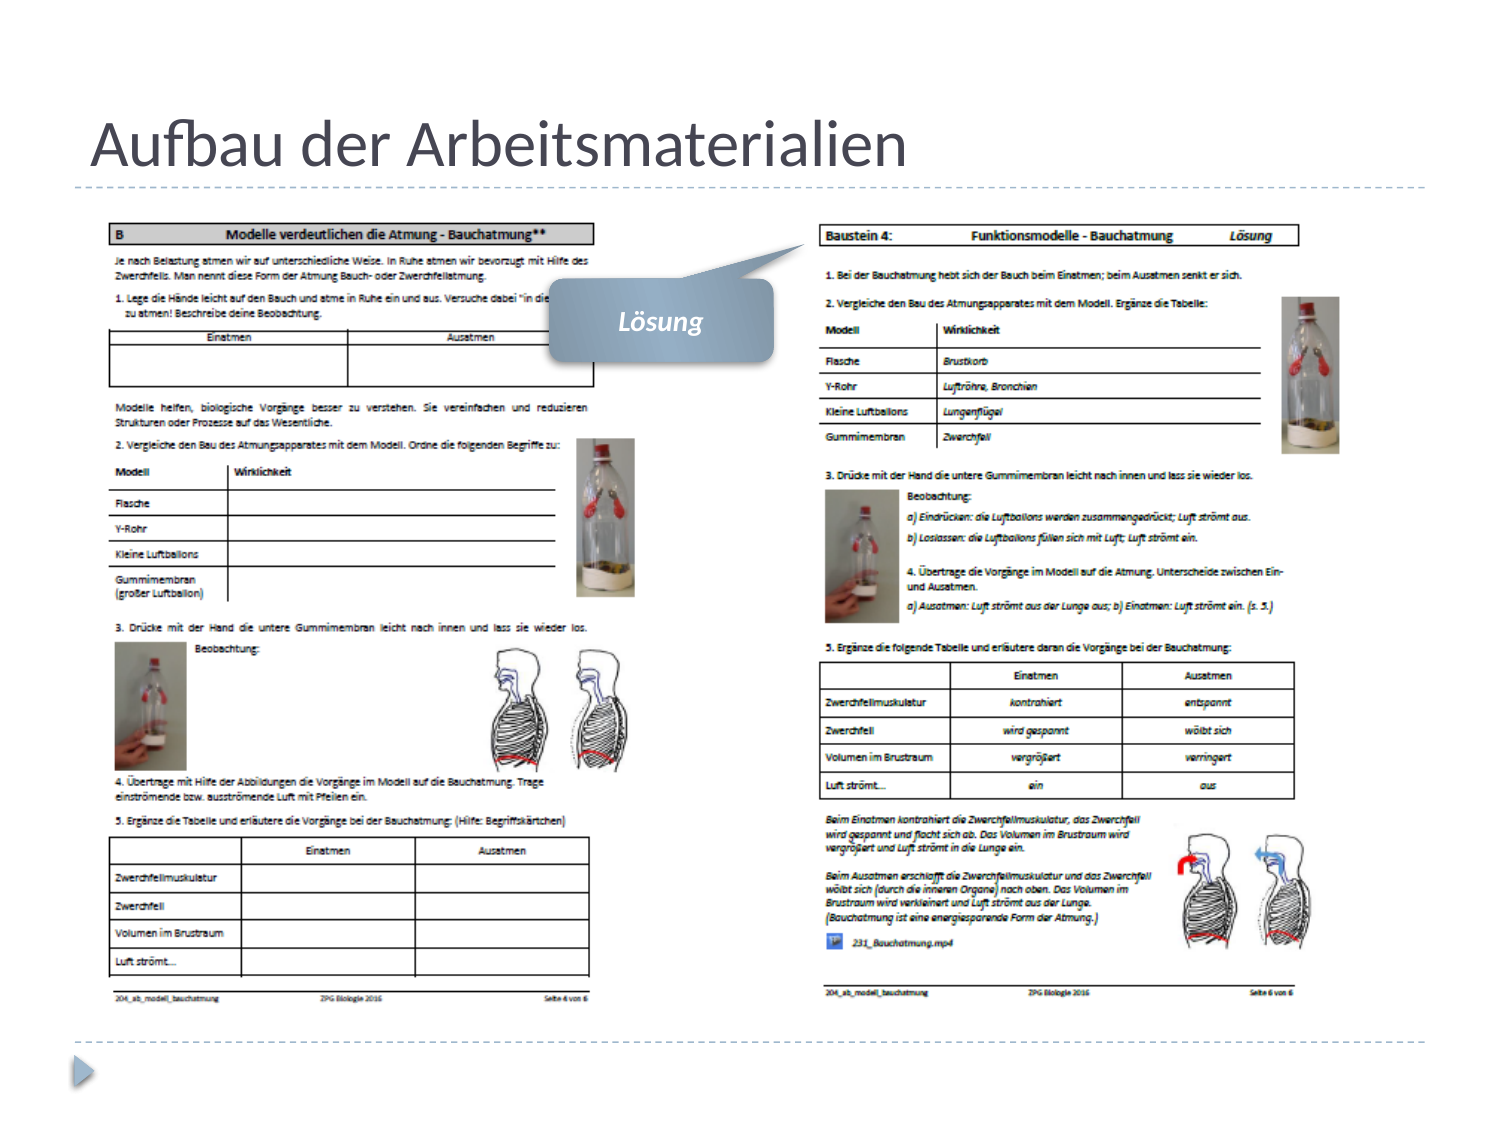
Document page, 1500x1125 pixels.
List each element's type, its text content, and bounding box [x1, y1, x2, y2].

title Aufbau der Arbeitsmaterialien [74, 37, 1426, 188]
picture [100, 213, 650, 1012]
picture [808, 207, 1351, 1006]
text_box Lösung [655, 244, 802, 362]
